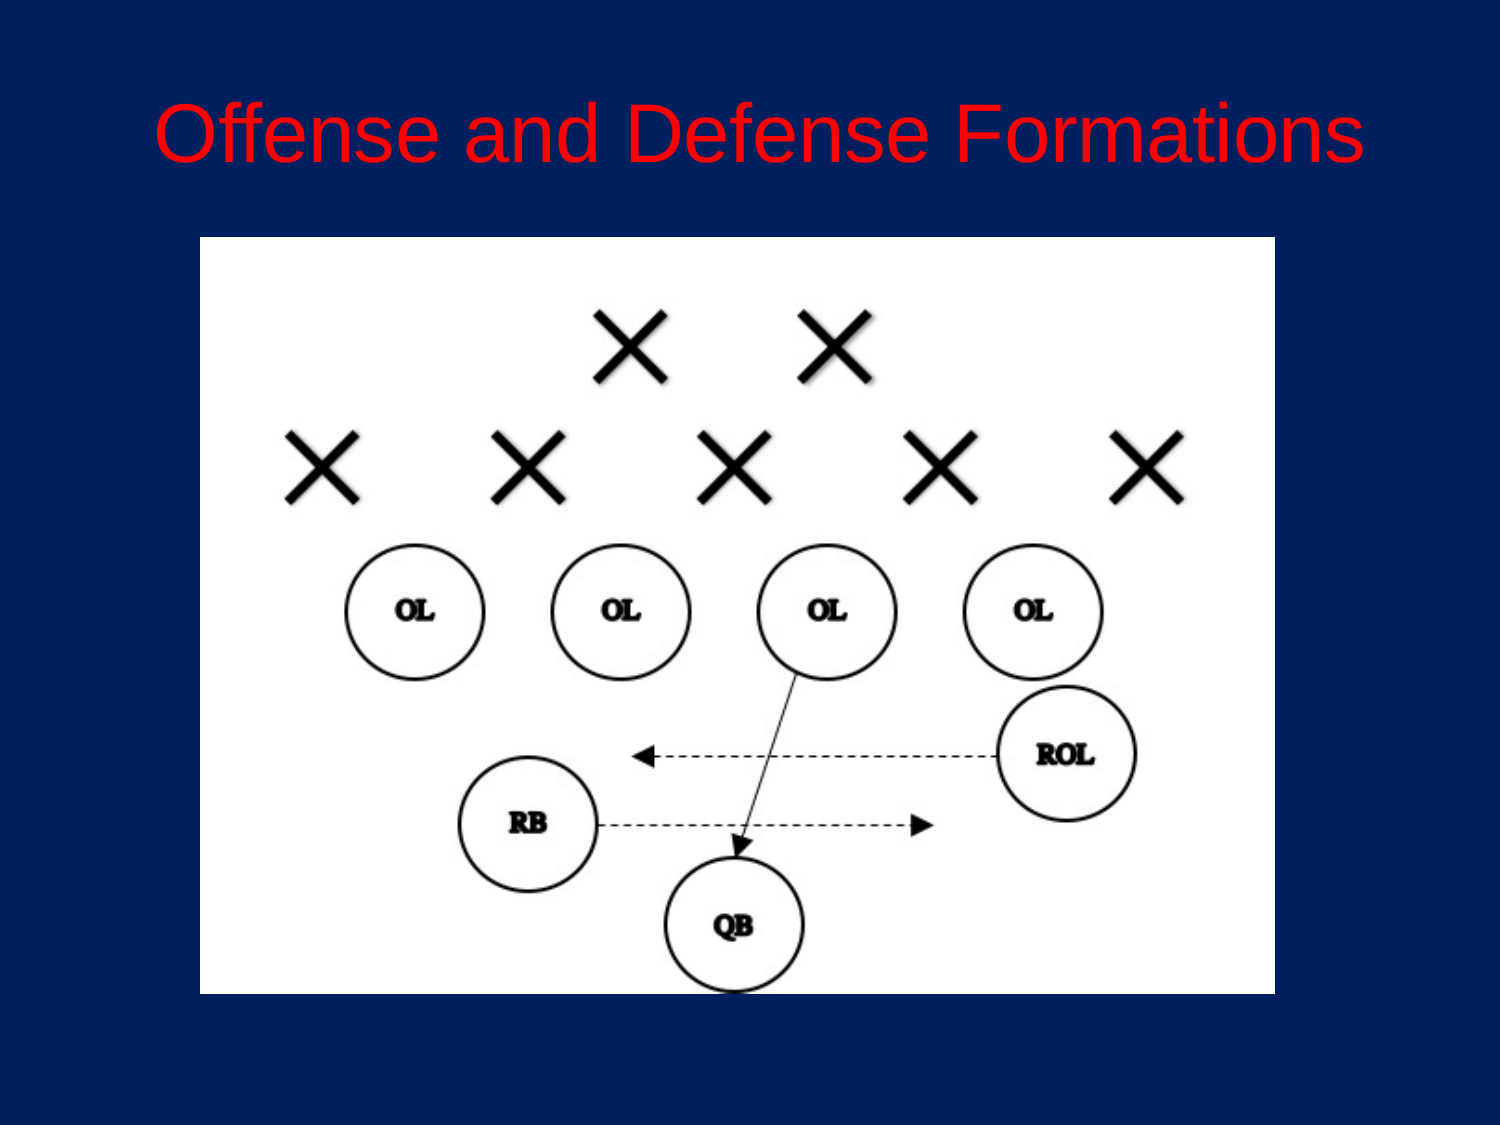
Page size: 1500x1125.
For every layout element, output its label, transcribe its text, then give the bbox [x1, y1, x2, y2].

title Offense and Defense Formations [44, 53, 1456, 267]
picture [199, 237, 1276, 994]
